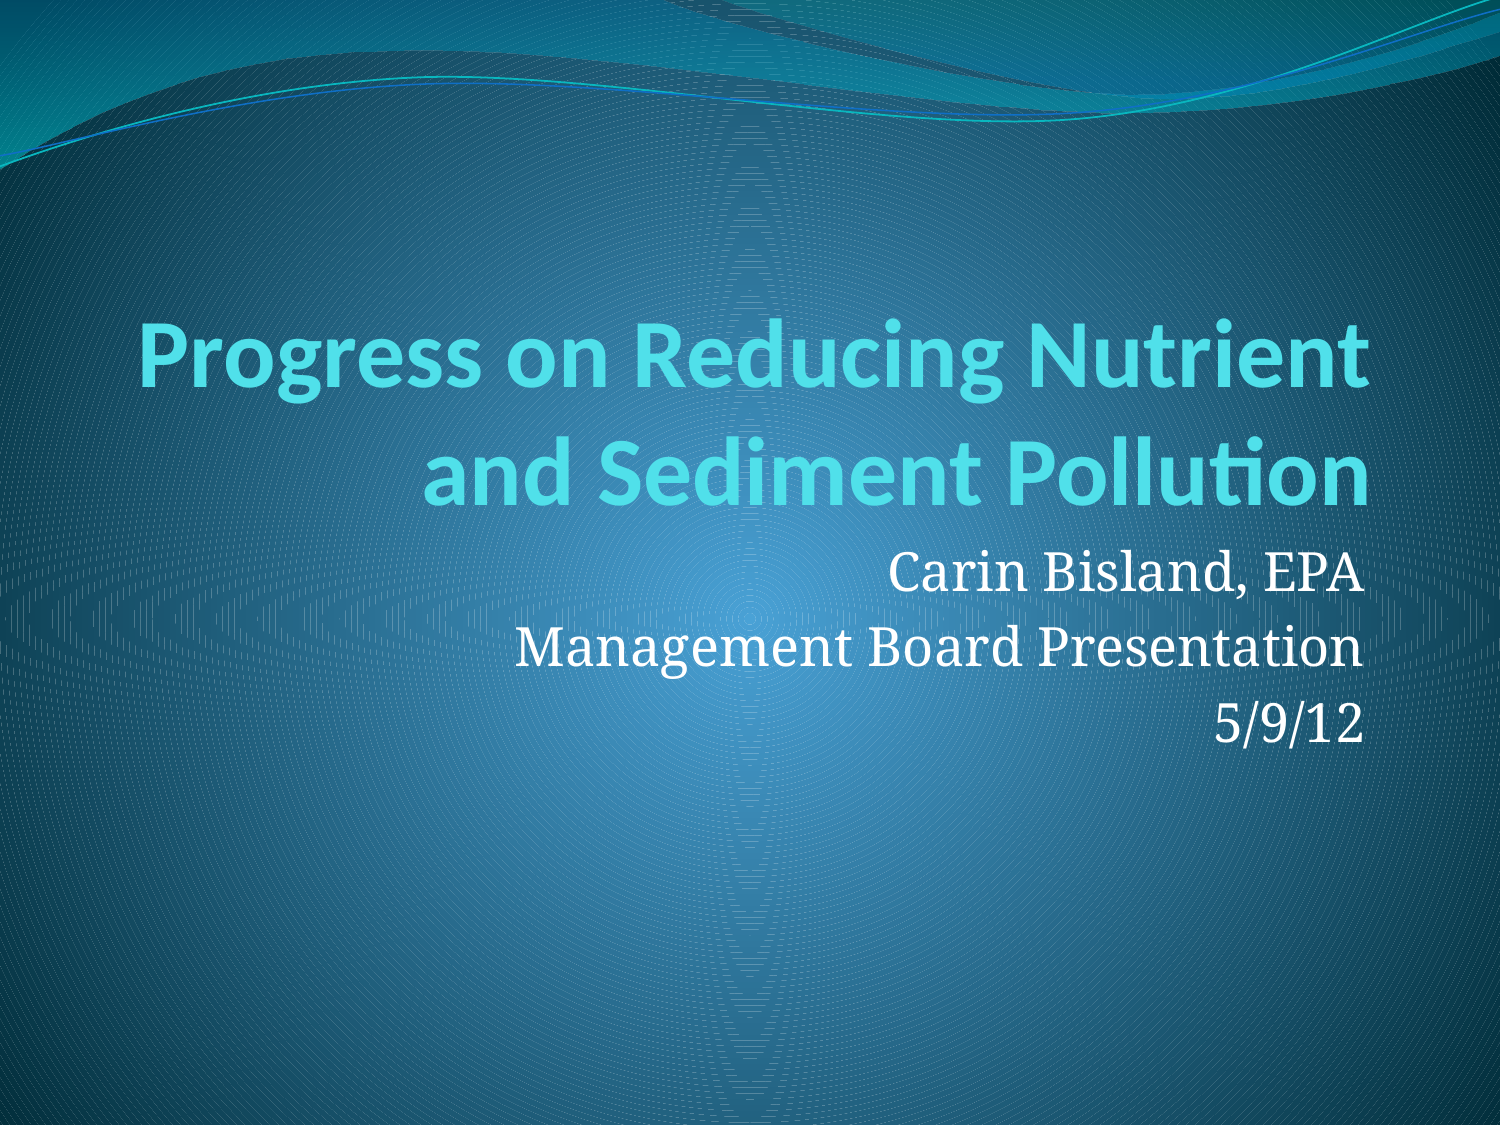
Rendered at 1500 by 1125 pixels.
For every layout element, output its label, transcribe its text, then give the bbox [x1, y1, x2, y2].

title Progress on Reducing Nutrient and Sediment Pollution [87, 224, 1376, 525]
subtitle Carin Bisland, EPA Management Board Presentation 5/9/12 [87, 529, 1376, 818]
